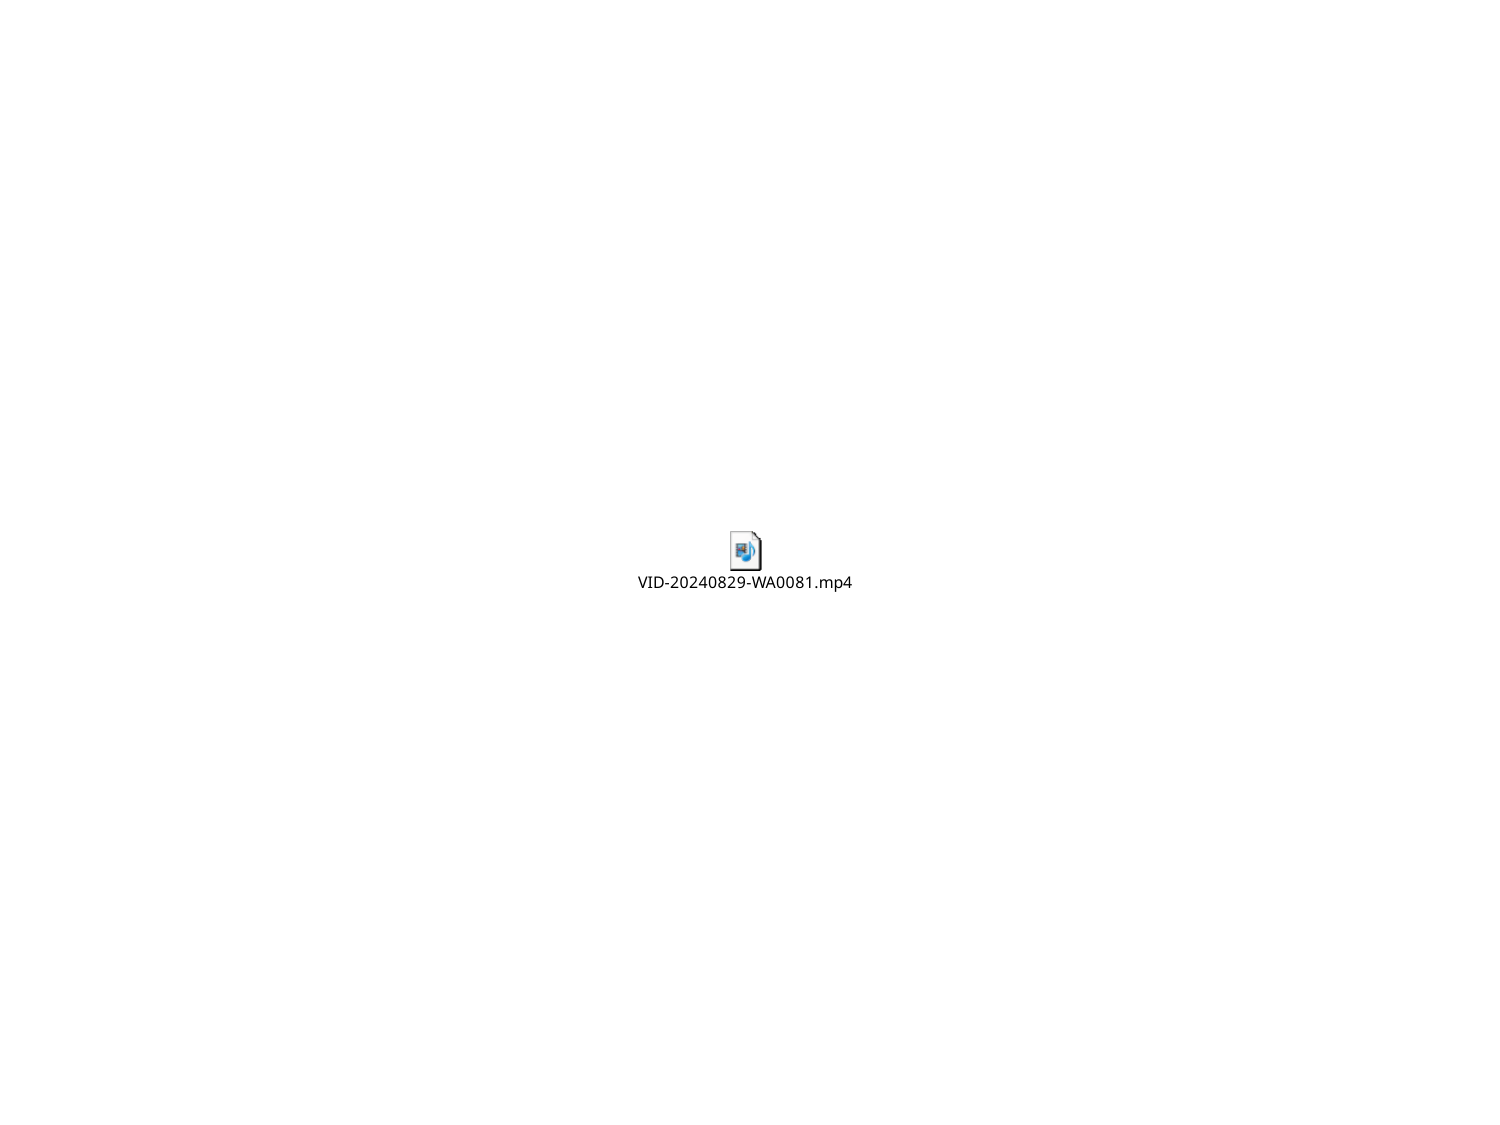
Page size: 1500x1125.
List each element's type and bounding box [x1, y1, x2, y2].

text_box [619, 526, 871, 600]
